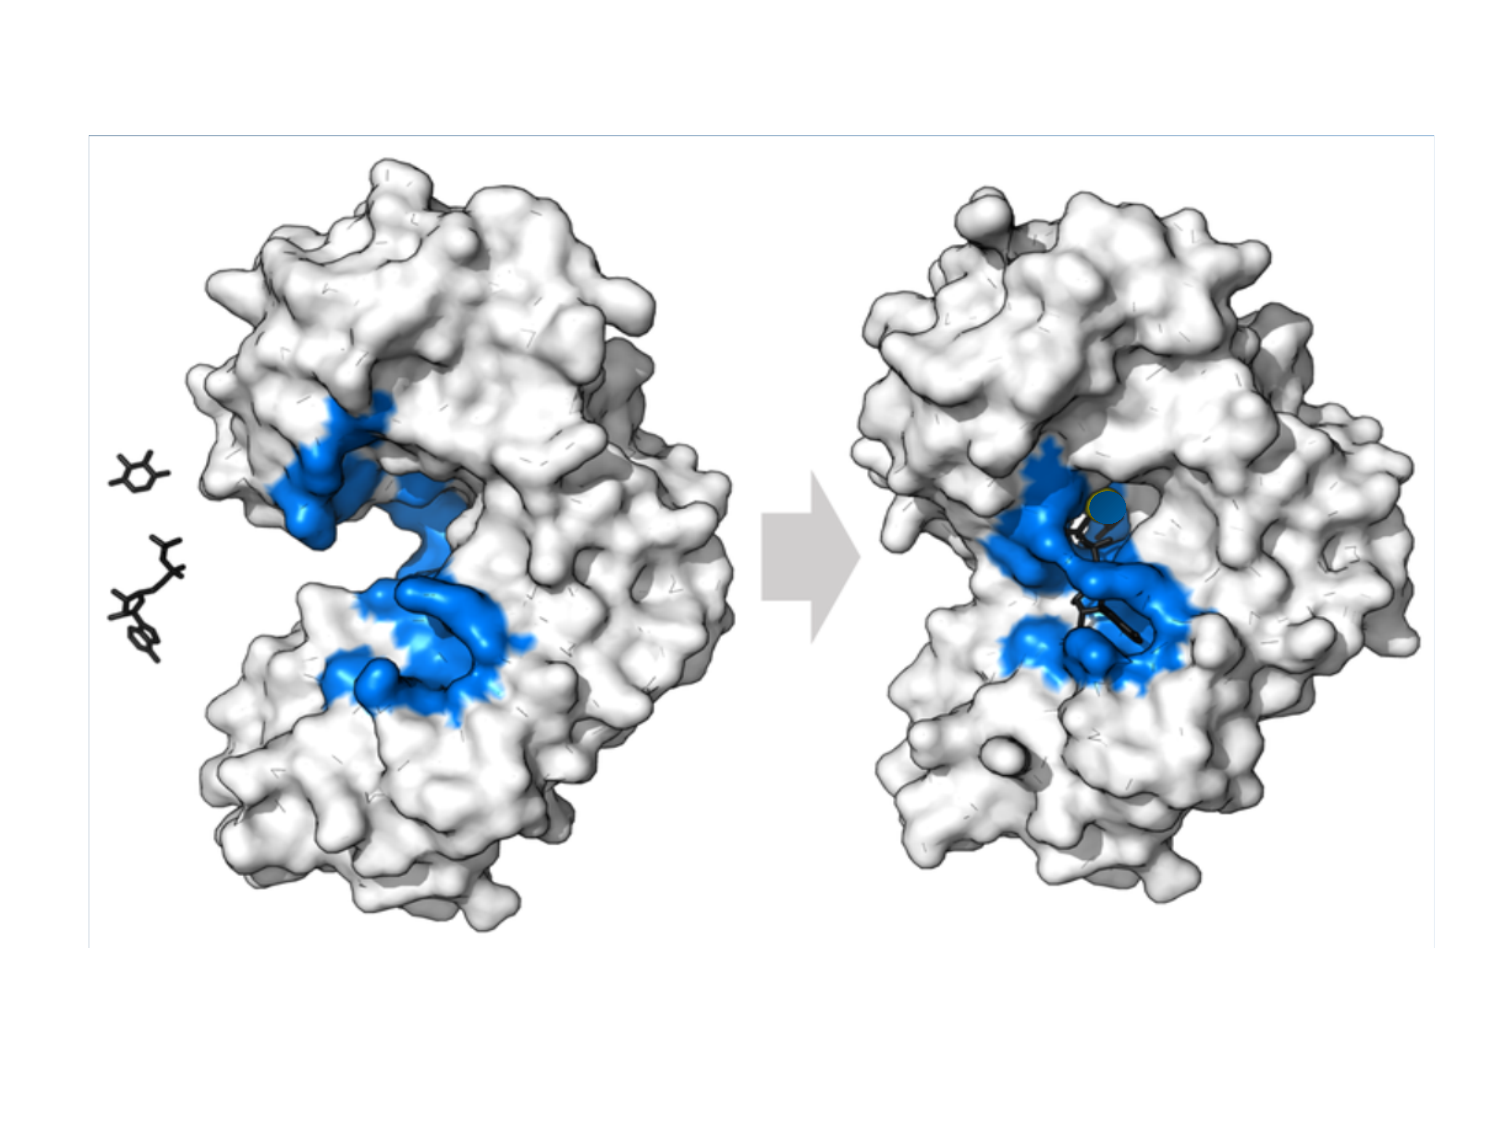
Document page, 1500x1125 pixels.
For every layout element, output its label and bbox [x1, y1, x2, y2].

text_box [88, 135, 1435, 948]
